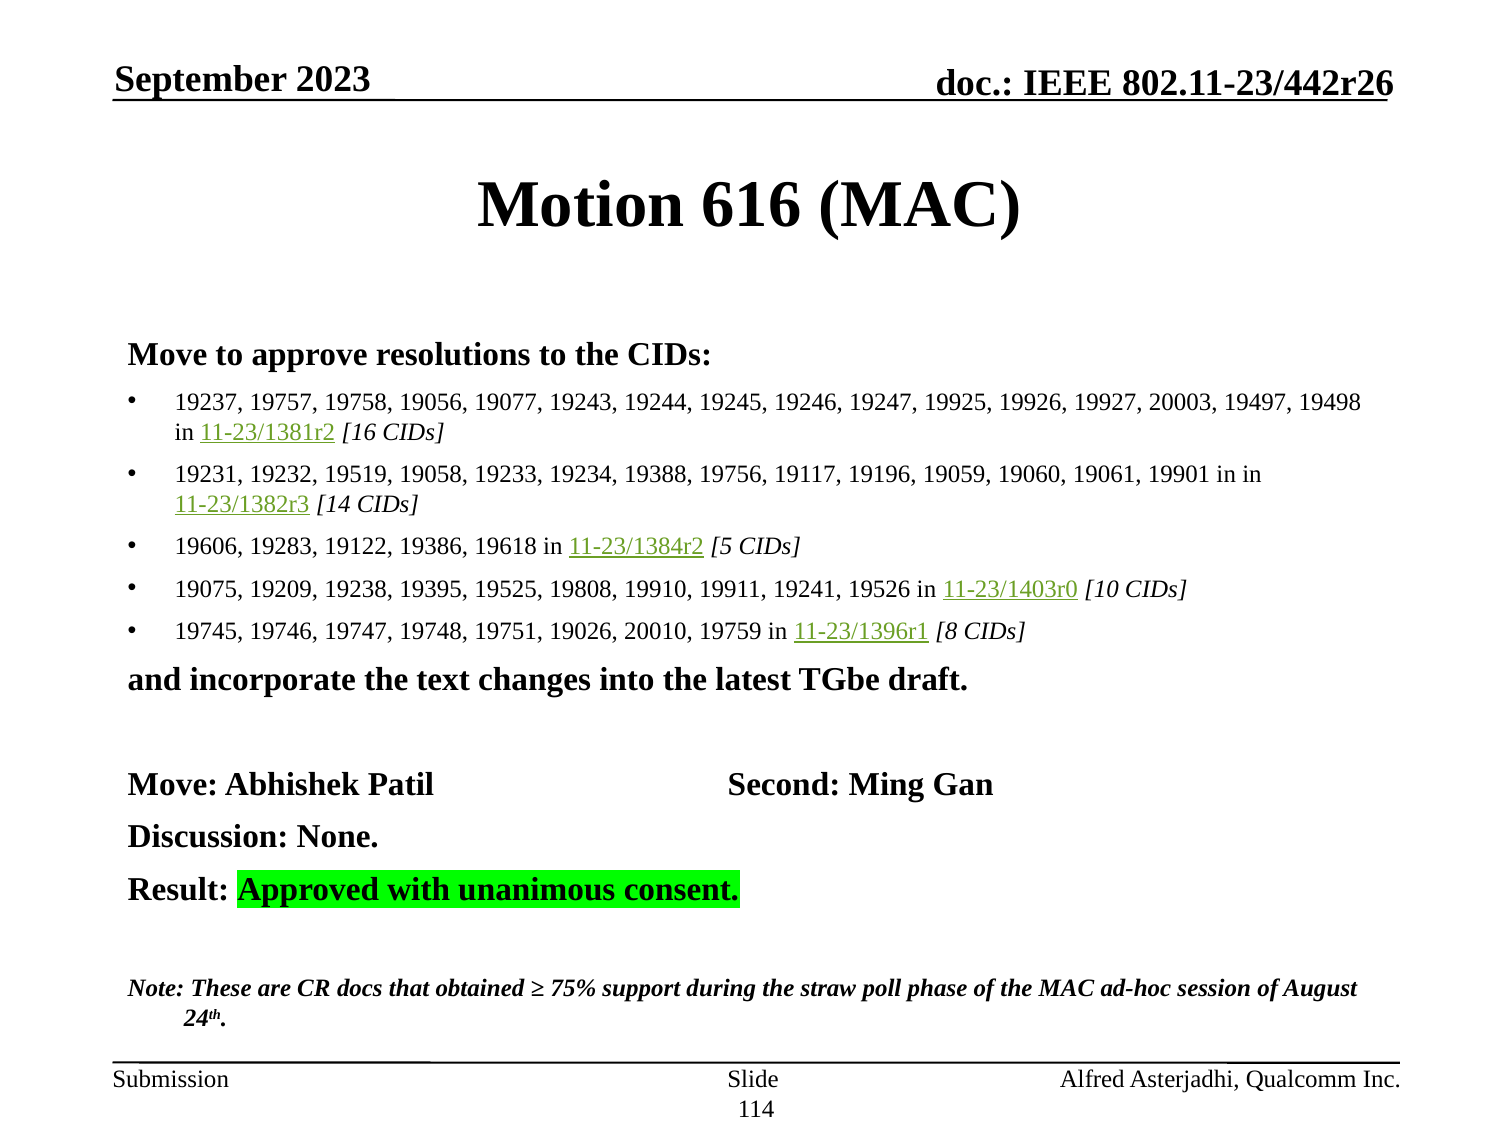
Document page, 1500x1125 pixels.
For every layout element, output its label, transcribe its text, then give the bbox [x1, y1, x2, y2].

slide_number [114, 54, 423, 100]
footer Alfred Asterjadhi, Qualcomm Inc. [878, 1061, 1402, 1093]
list Move to approve resolutions to the CIDs: 19237, 19757, 19758, 19056, 19077, 19243, 19244, 19245, 19246, 19247, 19925, 19926, 19927, 20003, 19497, 19498 in 11-23/1381r2 [16 CIDs] 19231, 19232, 19519, 19058, 19233, 19234, 19388, 19756, 19117, 19196, 19059, 19060, 19061, 19901 in in 11-23/1382r3 [14 CIDs] 19606, 19283, 19122, 19386, 19618 in 11-23/1384r2 [5 CIDs] 19075, 19209, 19238, 19395, 19525, 19808, 19910, 19911, 19241, 19526 in 11-23/1403r0 [10 CIDs] 19745, 19746, 19747, 19748, 19751, 19026, 20010, 19759 in 11-23/1396r1 [8 CIDs] and incorporate the text changes into the latest TGbe draft. Move: Abhishek Patil Second: Ming Gan Discussion: None. Result: Approved with unanimous consent. Note: These are CR docs that obtained ≥ 75% support during the straw poll phase of the MAC ad-hoc session of August 24th. [112, 324, 1388, 1063]
slide_number Slide 114 [712, 1061, 800, 1123]
title Motion 616 (MAC) [112, 112, 1388, 288]
